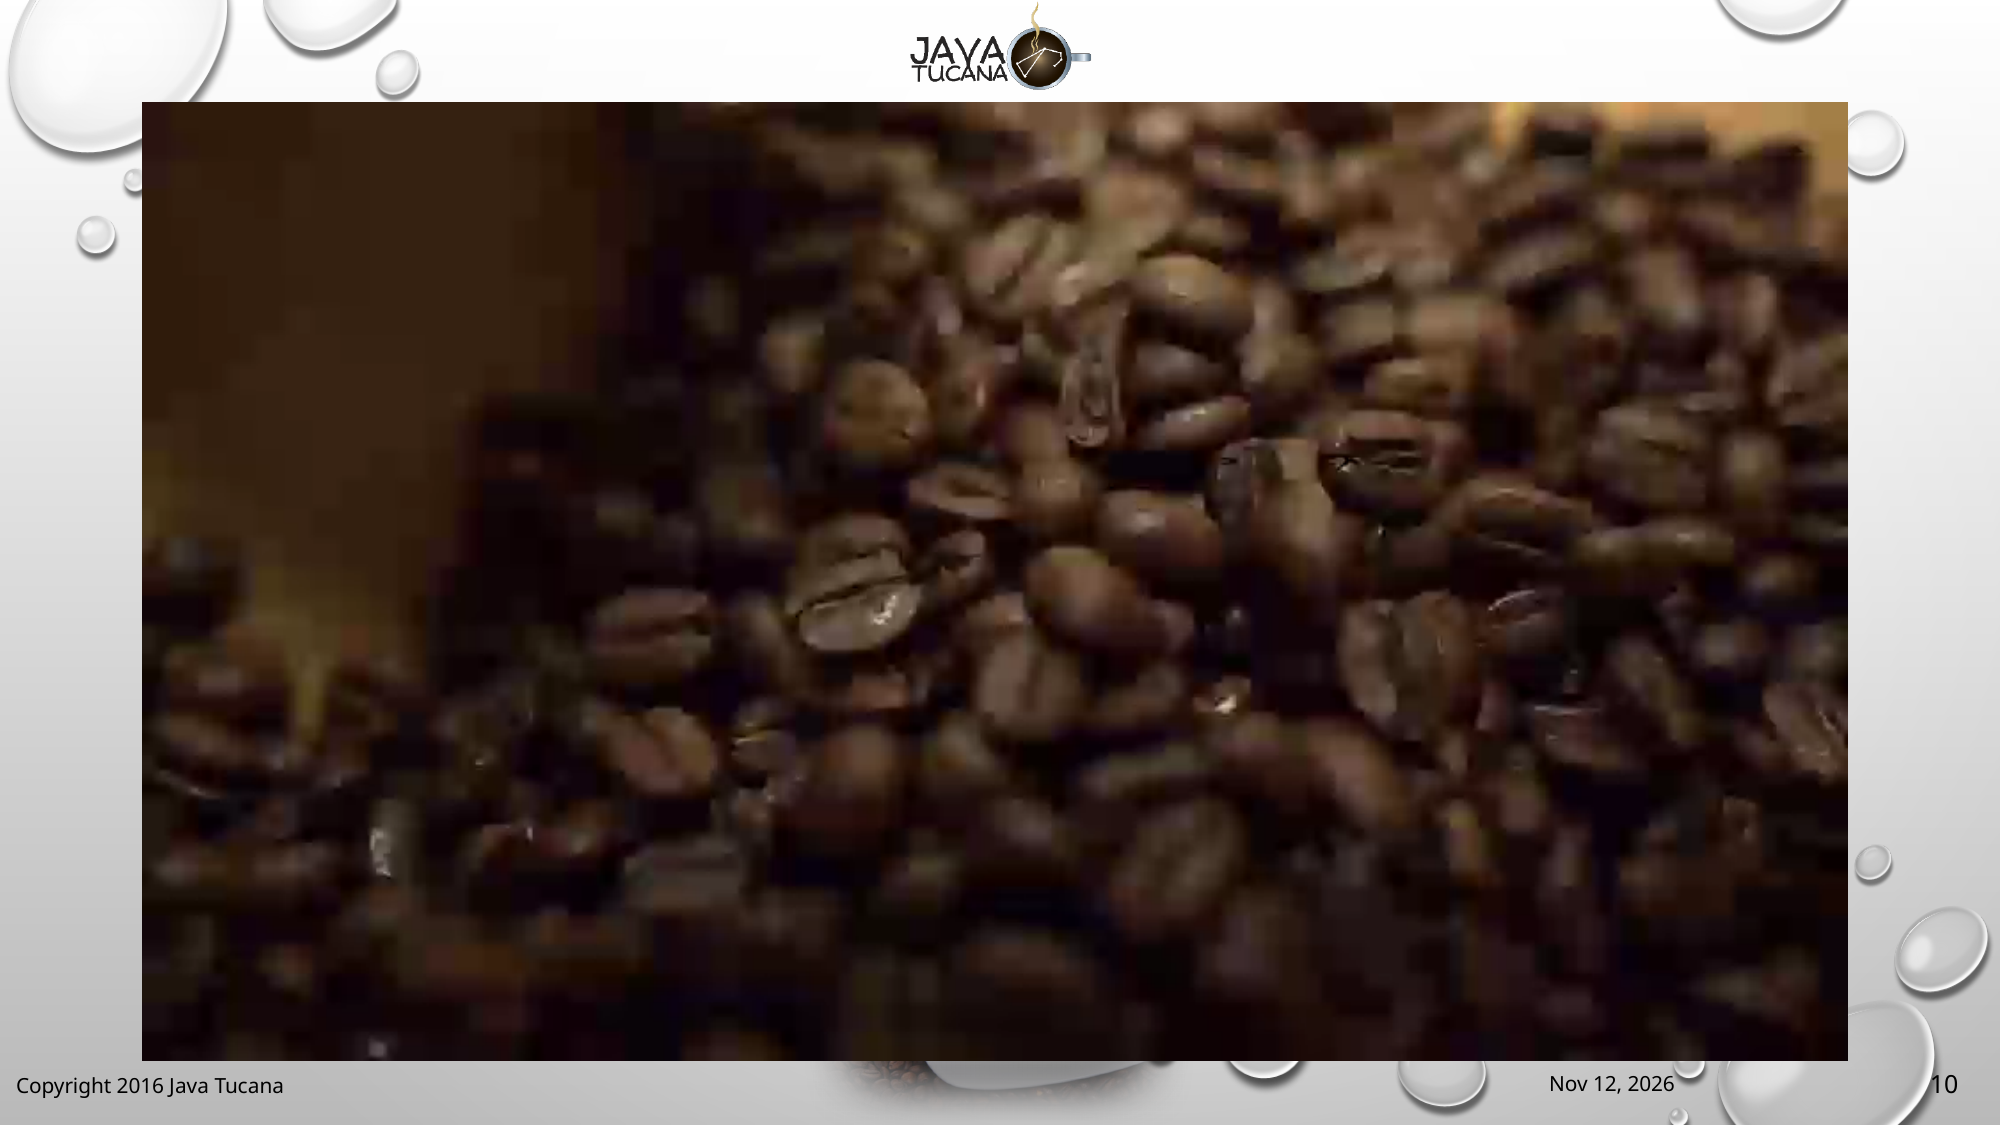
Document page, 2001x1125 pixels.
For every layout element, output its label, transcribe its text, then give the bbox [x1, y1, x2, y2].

picture [0, 0, 2001, 1125]
slide_number 10 [1848, 1055, 1974, 1116]
slide_number 5-May-16 [1239, 1070, 1690, 1116]
footer Copyright 2016 Java Tucana [1, 1055, 1096, 1116]
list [141, 101, 1849, 1062]
